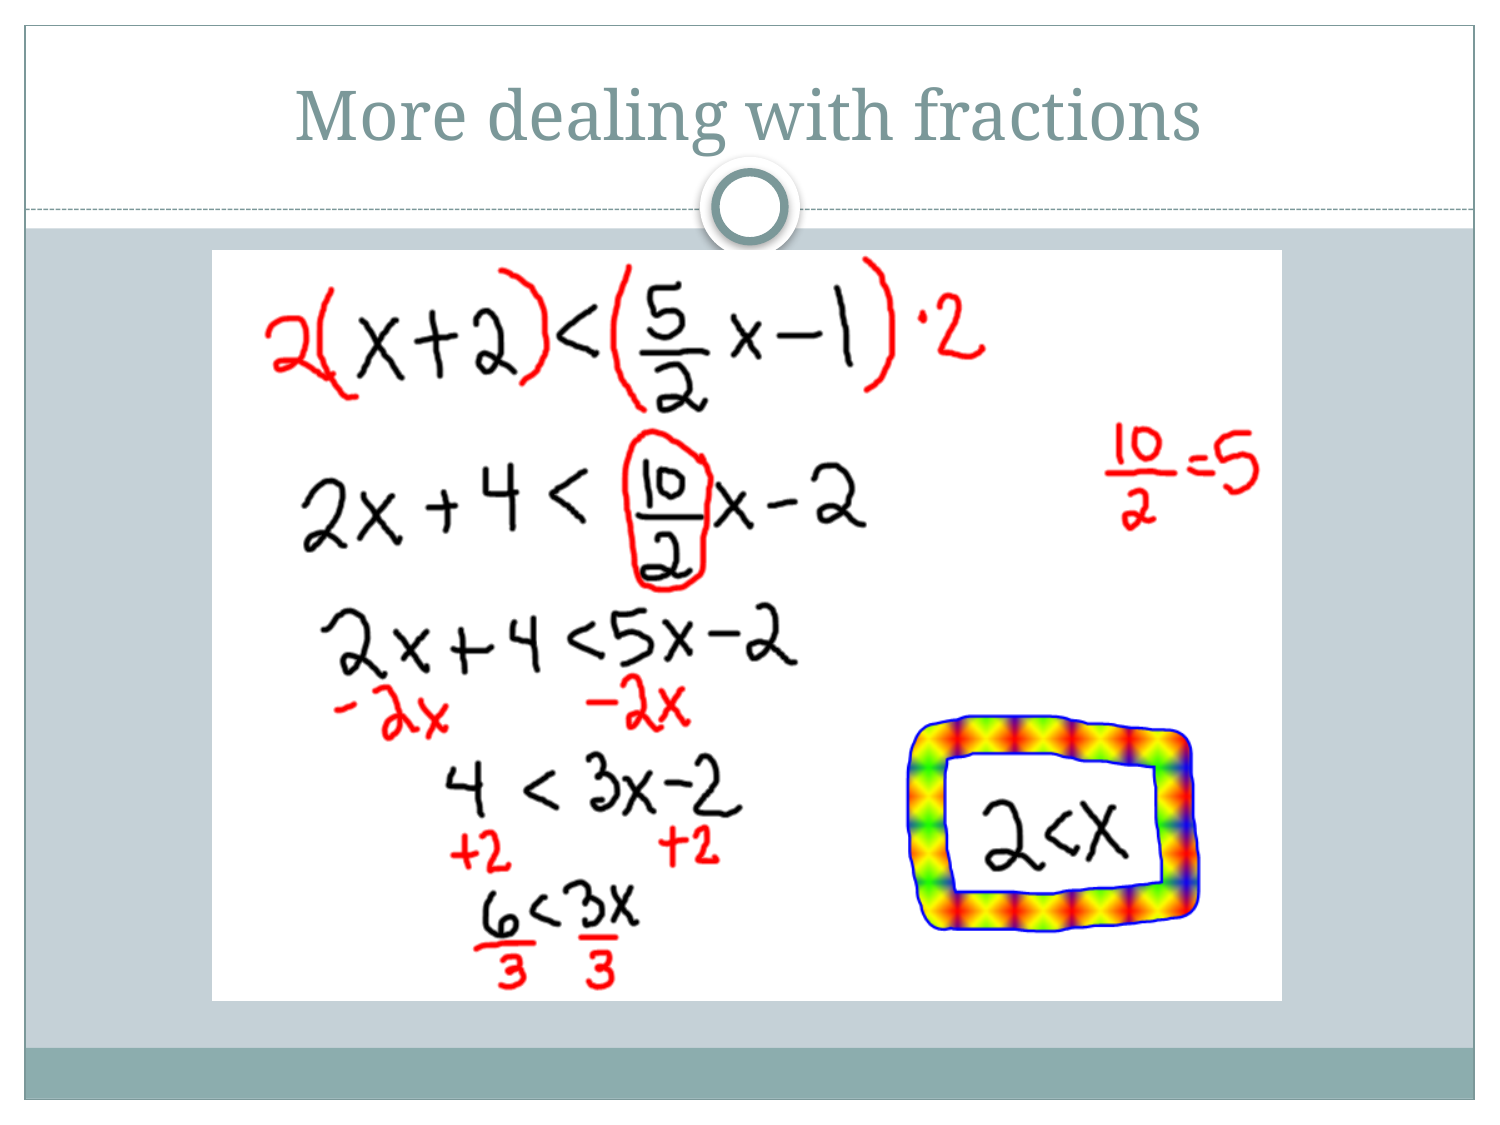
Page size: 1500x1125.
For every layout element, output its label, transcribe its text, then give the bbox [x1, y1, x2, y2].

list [211, 250, 1283, 1001]
title More dealing with fractions [49, 37, 1450, 162]
